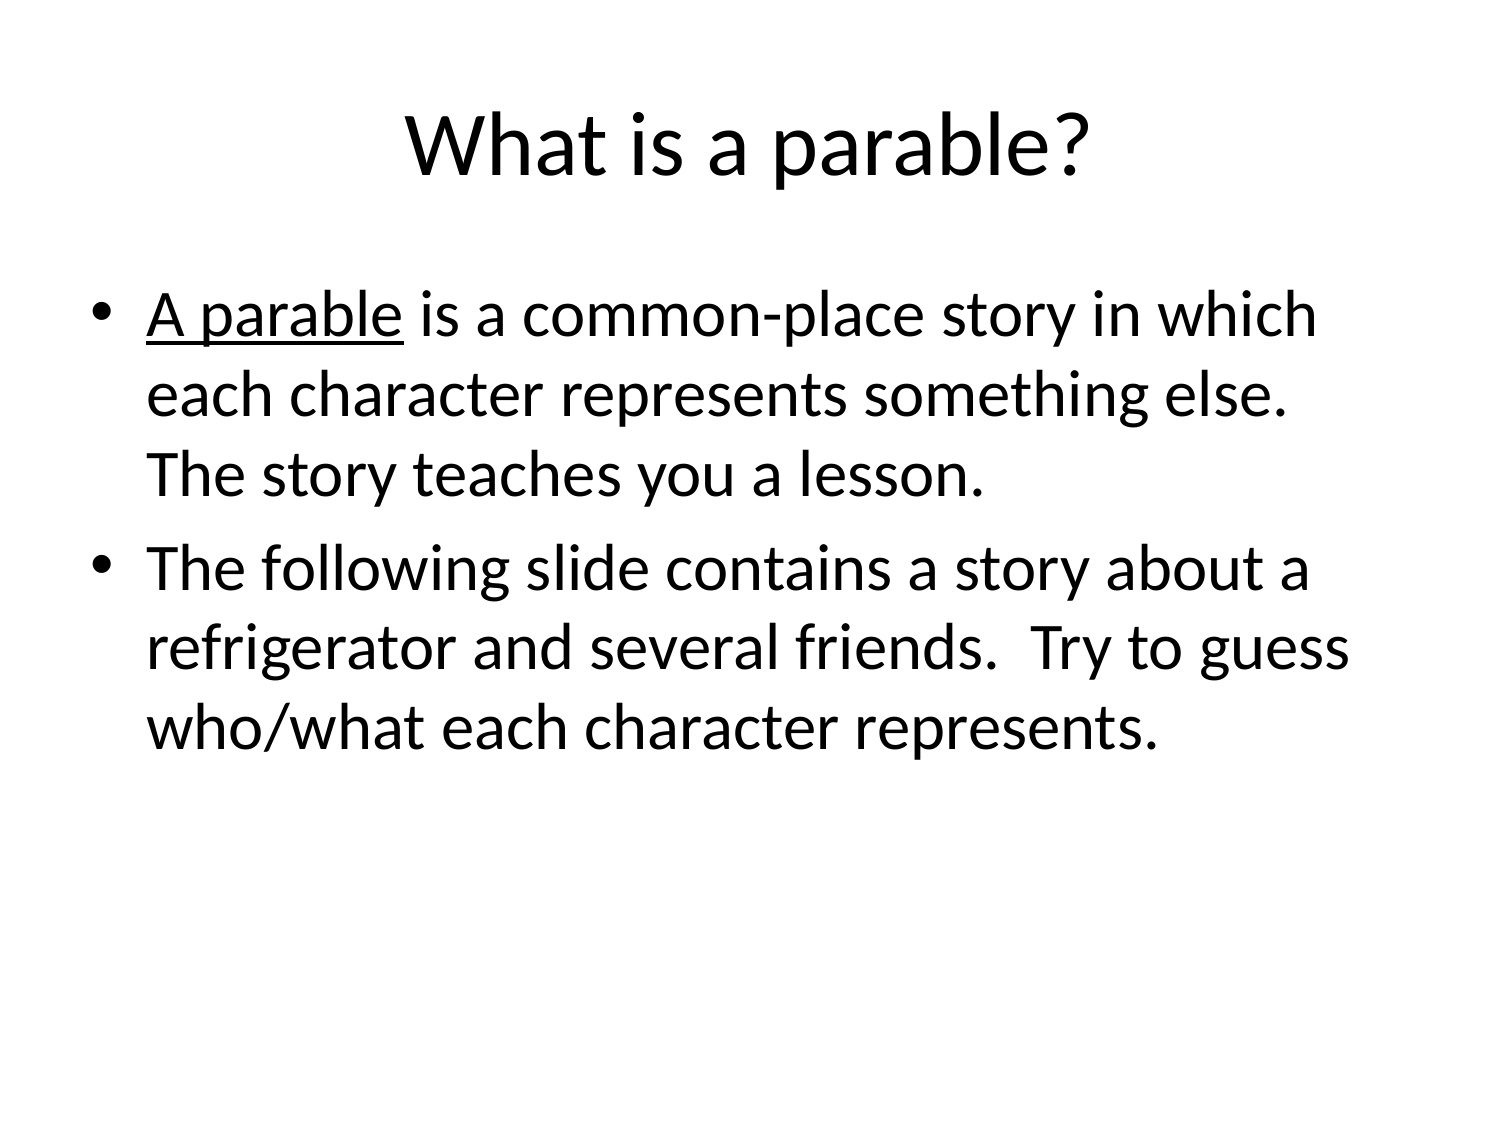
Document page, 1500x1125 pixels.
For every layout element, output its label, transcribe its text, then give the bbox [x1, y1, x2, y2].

title What is a parable? [75, 45, 1425, 233]
list A parable is a common-place story in which each character represents something else. The story teaches you a lesson. The following slide contains a story about a refrigerator and several friends. Try to guess who/what each character represents. [75, 262, 1425, 1005]
